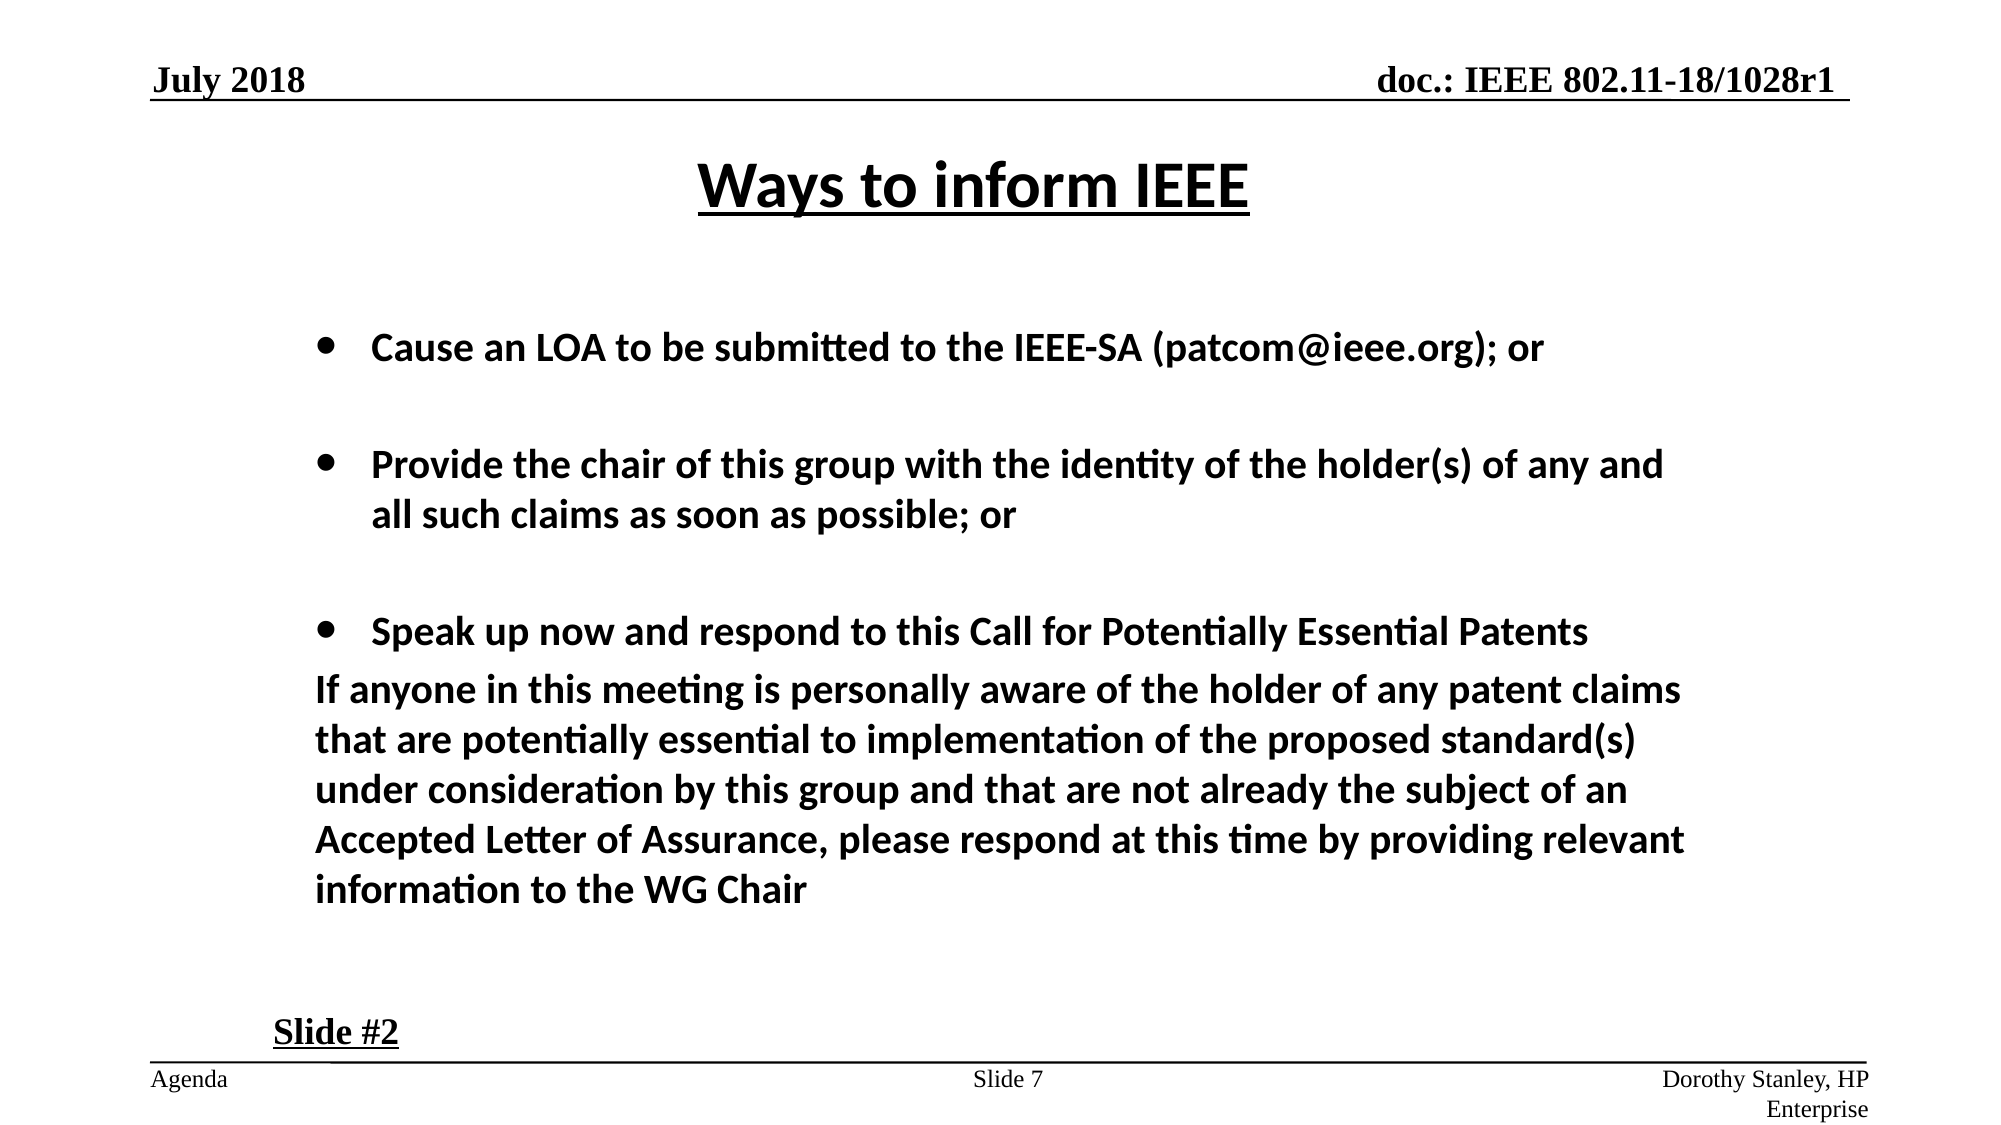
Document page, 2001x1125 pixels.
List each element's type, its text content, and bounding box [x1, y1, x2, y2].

text_box Slide #2 [258, 999, 415, 1060]
title Ways to inform IEEE [336, 99, 1612, 263]
list Cause an LOA to be submitted to the IEEE-SA (patcom@ieee.org); or Provide the chair of this group with the identity of the holder(s) of any and all such claims as soon as possible; or Speak up now and respond to this Call for Potentially Essential Patents If anyone in this meeting is personally aware of the holder of any patent claims that are potentially essential to implementation of the proposed standard(s) under consideration by this group and that are not already the subject of an Accepted Letter of Assurance, please respond at this time by providing relevant information to the WG Chair [300, 312, 1713, 950]
slide_number Slide 7 [964, 1062, 1053, 1093]
footer Dorothy Stanley, HP Enterprise [1609, 1062, 1869, 1093]
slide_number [152, 54, 567, 100]
